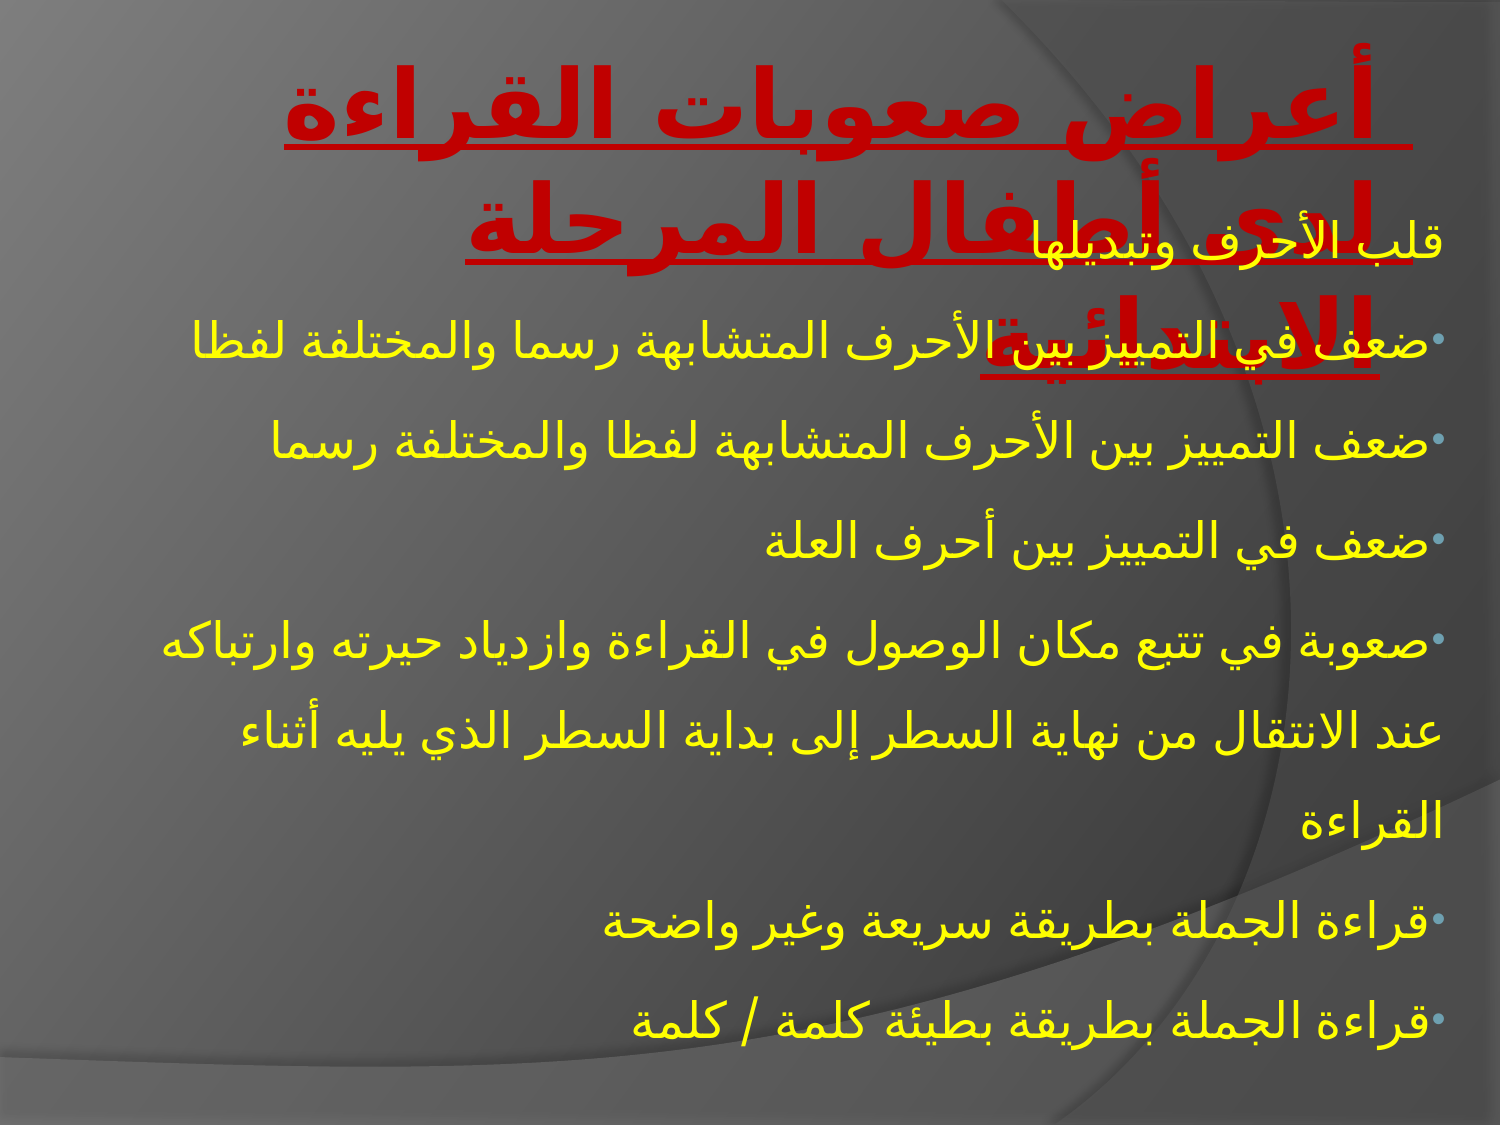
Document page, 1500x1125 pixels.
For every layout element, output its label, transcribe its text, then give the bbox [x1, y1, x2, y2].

title أعراض صعوبات القراءة لدى أطفال المرحلة الابتدائية [112, 35, 1388, 211]
subtitle قلب الأحرف وتبديلها ضعف في التمييز بين الأحرف المتشابهة رسما والمختلفة لفظا ضعف التمييز بين الأحرف المتشابهة لفظا والمختلفة رسما ضعف في التمييز بين أحرف العلة صعوبة في تتبع مكان الوصول في القراءة وازدياد حيرته وارتباكه عند الانتقال من نهاية السطر إلى بداية السطر الذي يليه أثناء القراءة قراءة الجملة بطريقة سريعة وغير واضحة قراءة الجملة بطريقة بطيئة كلمة / كلمة [82, 597, 1454, 1125]
